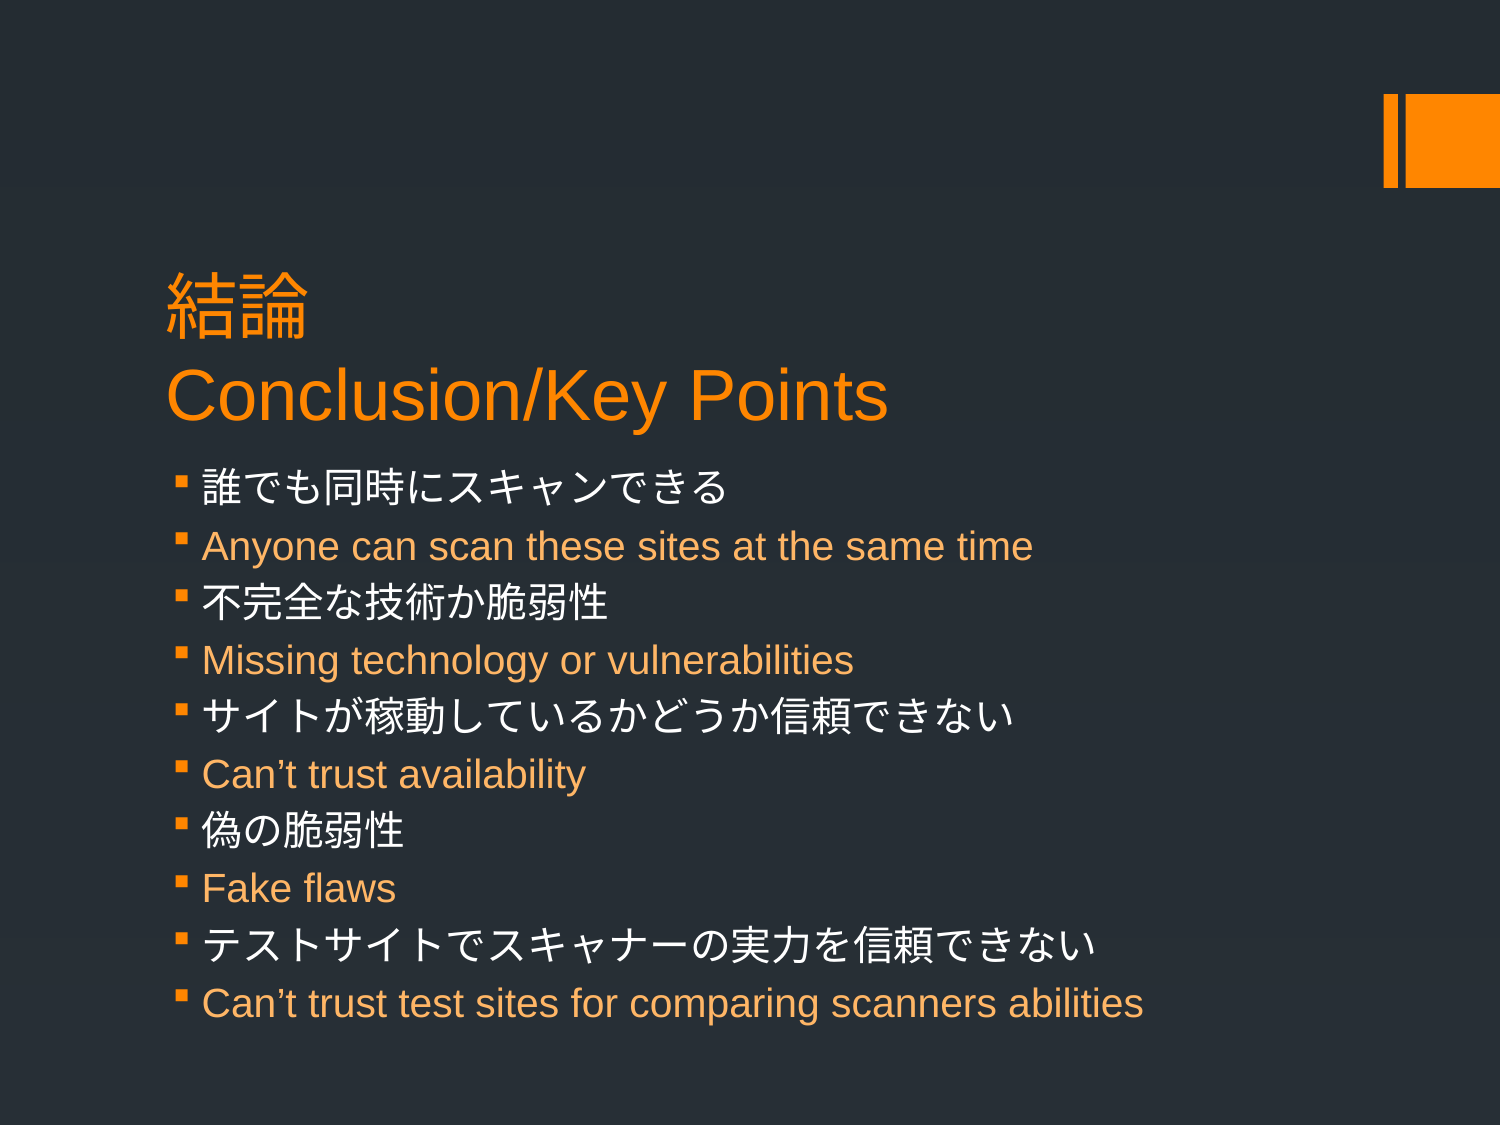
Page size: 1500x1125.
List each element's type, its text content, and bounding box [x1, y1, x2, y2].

list 誰でも同時にスキャンできる Anyone can scan these sites at the same time 不完全な技術か脆弱性 Missing technology or vulnerabilities サイトが稼動しているかどうか信頼できない Can’t trust availability 偽の脆弱性 Fake flaws テストサイトでスキャナーの実力を信頼できない Can’t trust test sites for comparing scanners abilities [150, 454, 1350, 1035]
title 結論 Conclusion/Key Points [150, 253, 1350, 443]
